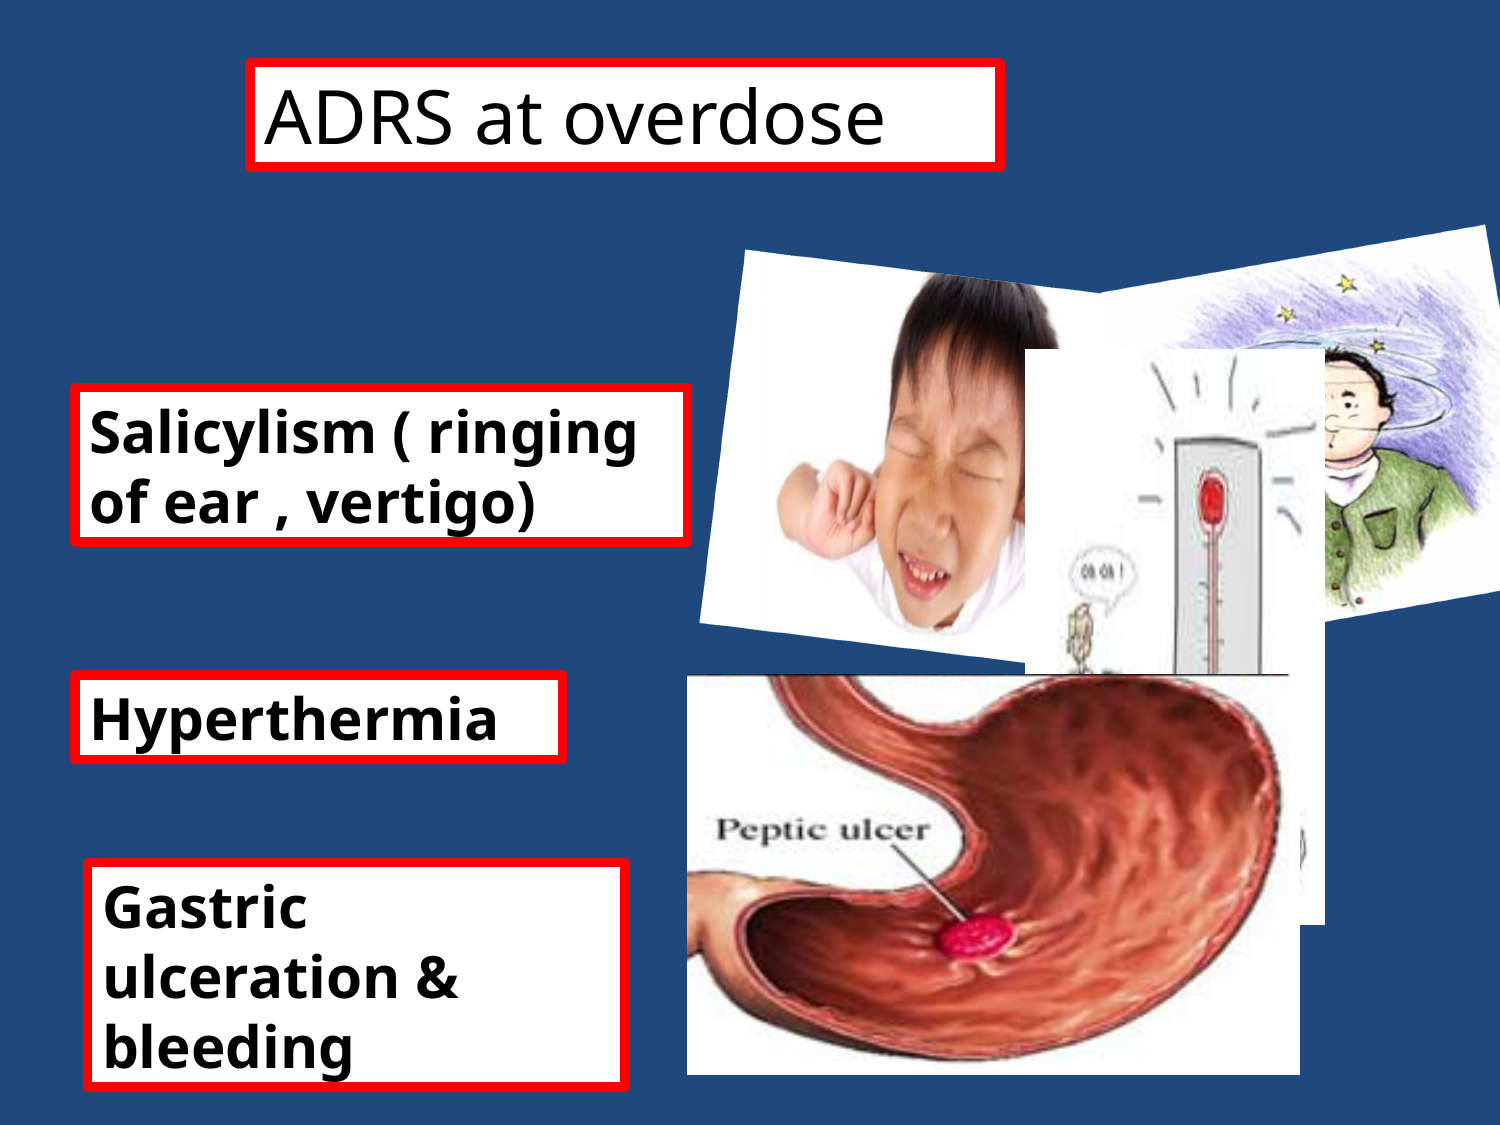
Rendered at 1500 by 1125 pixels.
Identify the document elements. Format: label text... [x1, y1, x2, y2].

text_box ADRS at overdose [249, 62, 1000, 168]
text_box Salicylism ( ringing of ear , vertigo) [74, 387, 688, 543]
text_box Hyperthermia [75, 675, 563, 760]
picture [687, 225, 1500, 1076]
text_box Gastric ulceration & bleeding [87, 862, 625, 1088]
